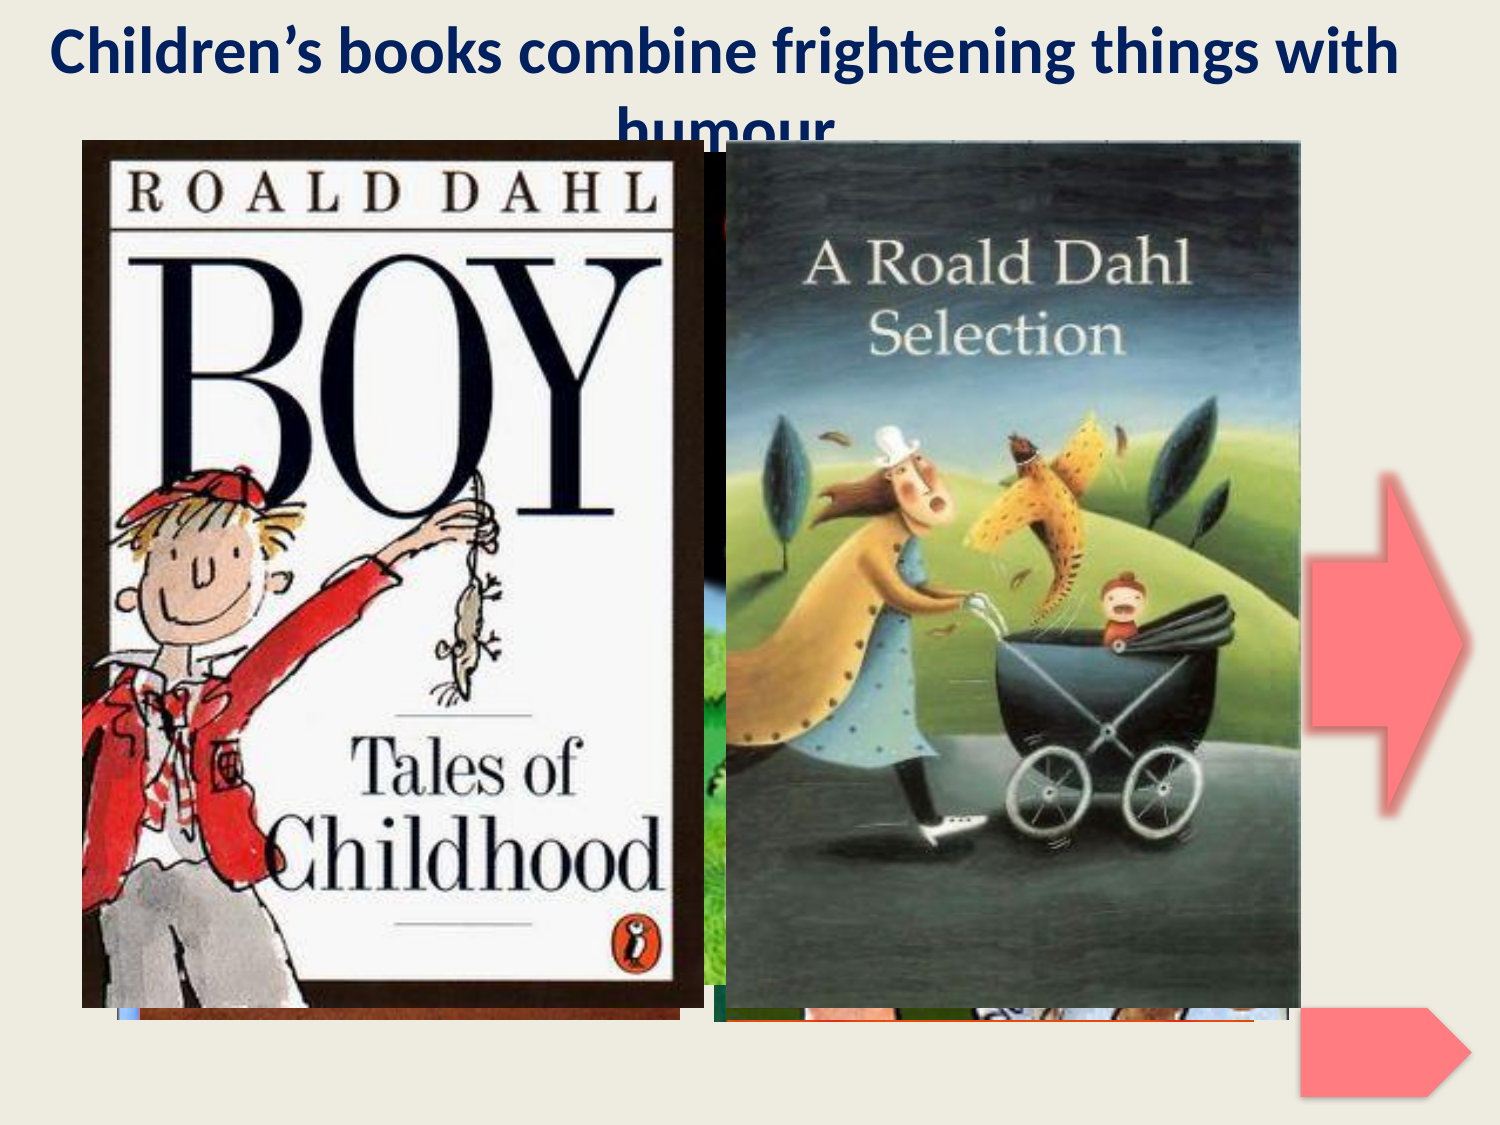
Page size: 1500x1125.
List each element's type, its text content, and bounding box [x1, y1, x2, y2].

text_box Children’s books combine frightening things with humour [35, 0, 1418, 175]
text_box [81, 140, 1301, 1008]
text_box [81, 1015, 1278, 1020]
text_box [1300, 1007, 1472, 1097]
text_box [1312, 480, 1464, 809]
